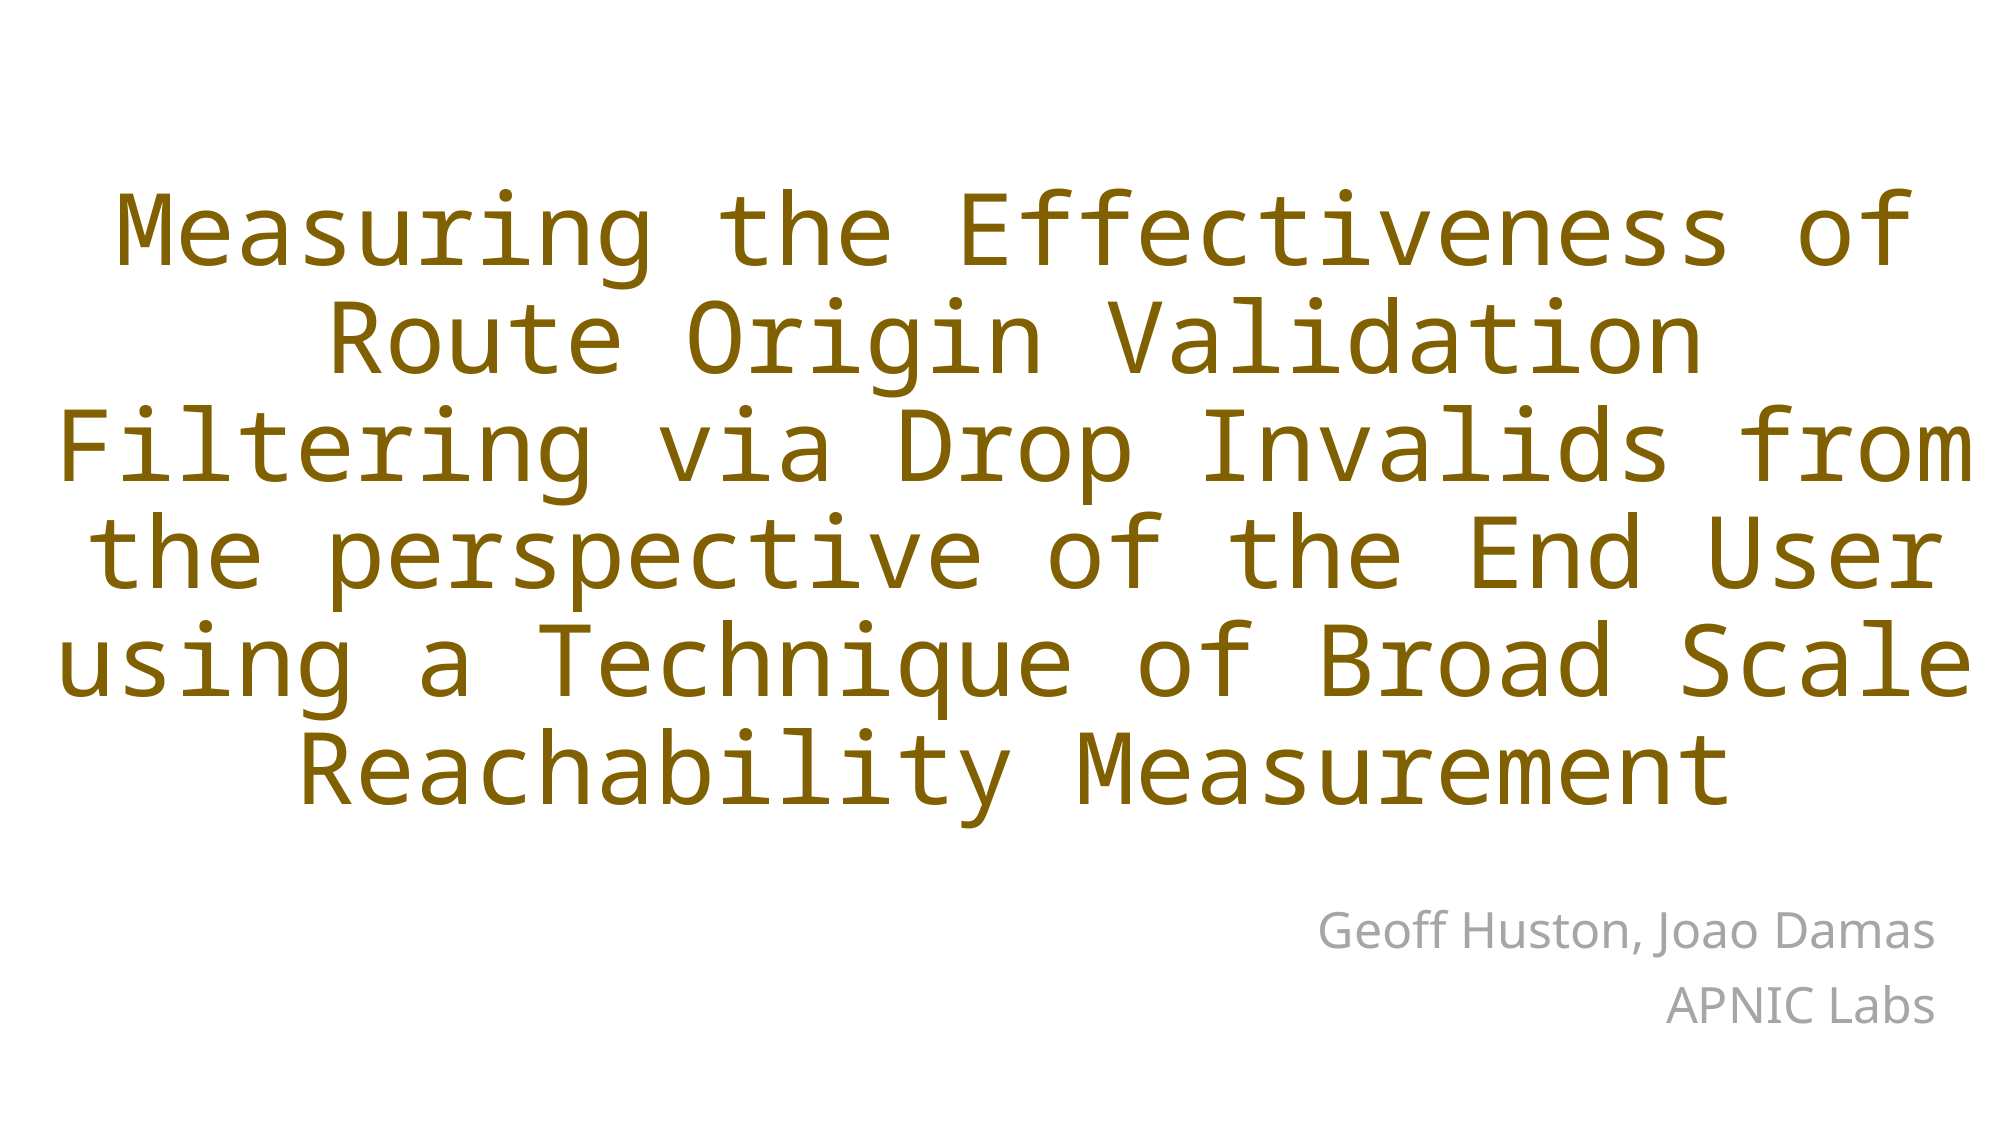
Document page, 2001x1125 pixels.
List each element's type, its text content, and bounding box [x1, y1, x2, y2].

title Measuring the Effectiveness of Route Origin Validation Filtering via Drop Invalids from the perspective of the End User using a Technique of Broad Scale Reachability Measurement [31, 291, 2000, 834]
subtitle Geoff Huston, Joao Damas APNIC Labs [451, 898, 1952, 1072]
